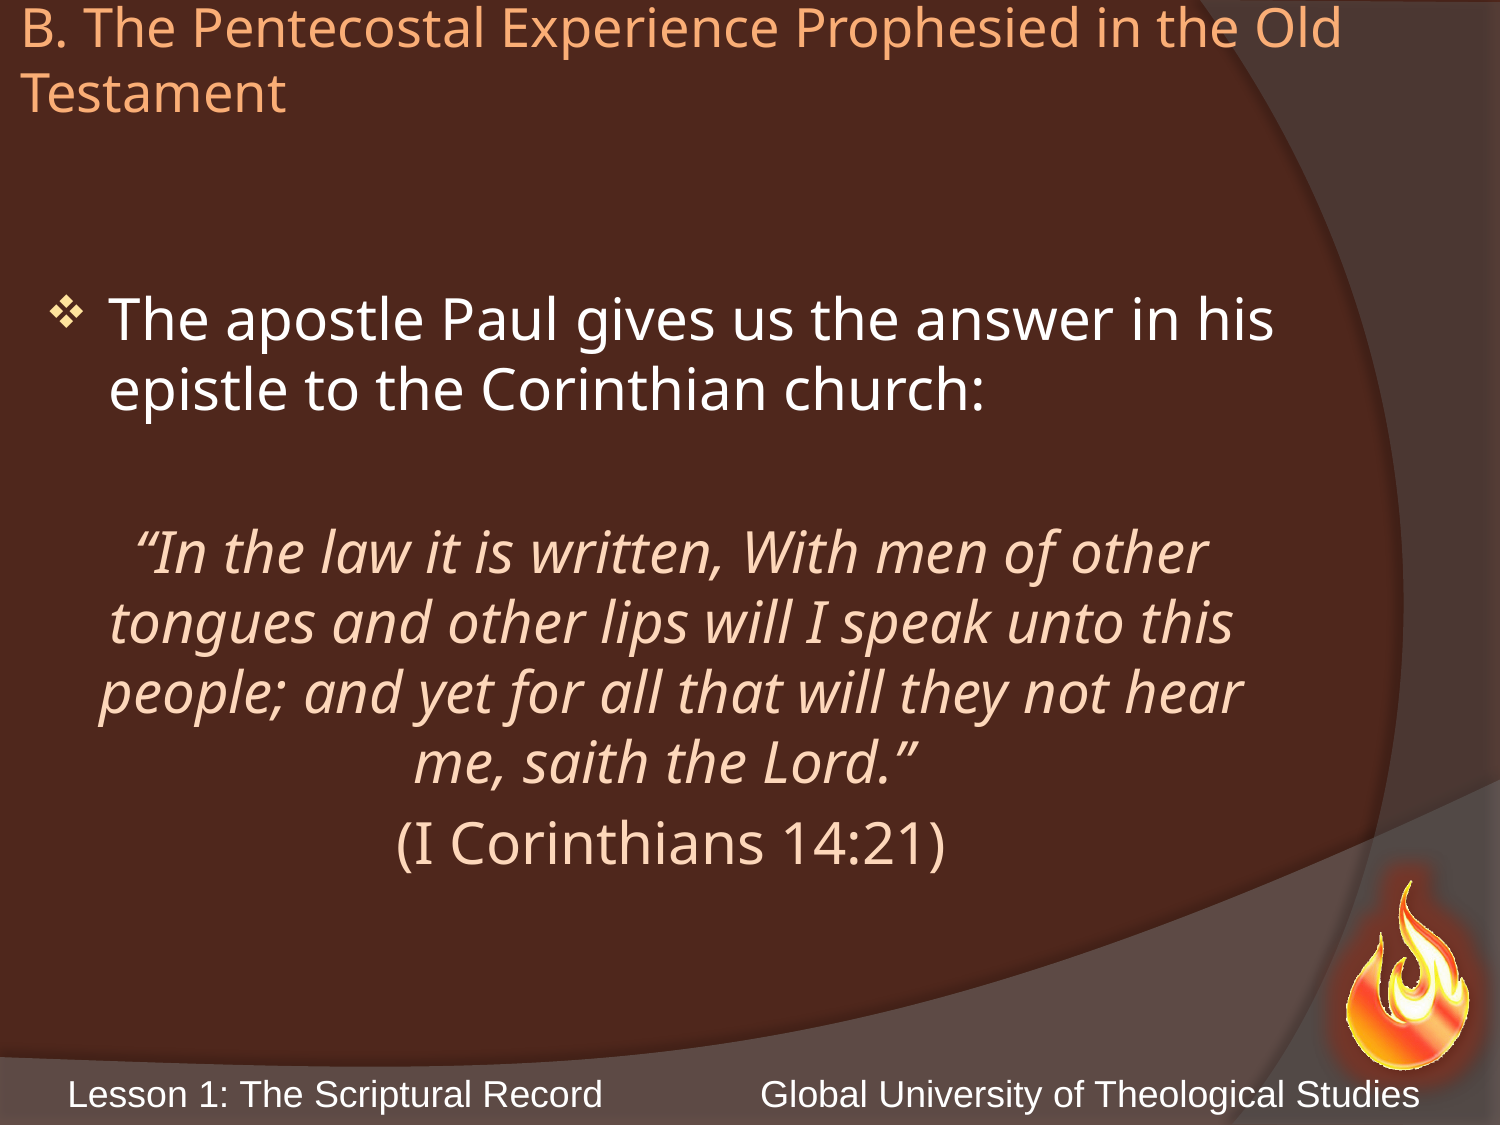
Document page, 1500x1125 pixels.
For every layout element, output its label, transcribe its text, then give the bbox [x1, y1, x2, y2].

title B. The Pentecostal Experience Prophesied in the Old Testament [12, 0, 1475, 118]
list The apostle Paul gives us the answer in his epistle to the Corinthian church: “In the law it is written, With men of other tongues and other lips will I speak unto this people; and yet for all that will they not hear me, saith the Lord.” (I Corinthians 14:21) [24, 275, 1313, 1062]
text_box Lesson 1: The Scriptural Record Global University of Theological Studies [0, 1062, 1500, 1123]
picture [1339, 874, 1476, 1078]
